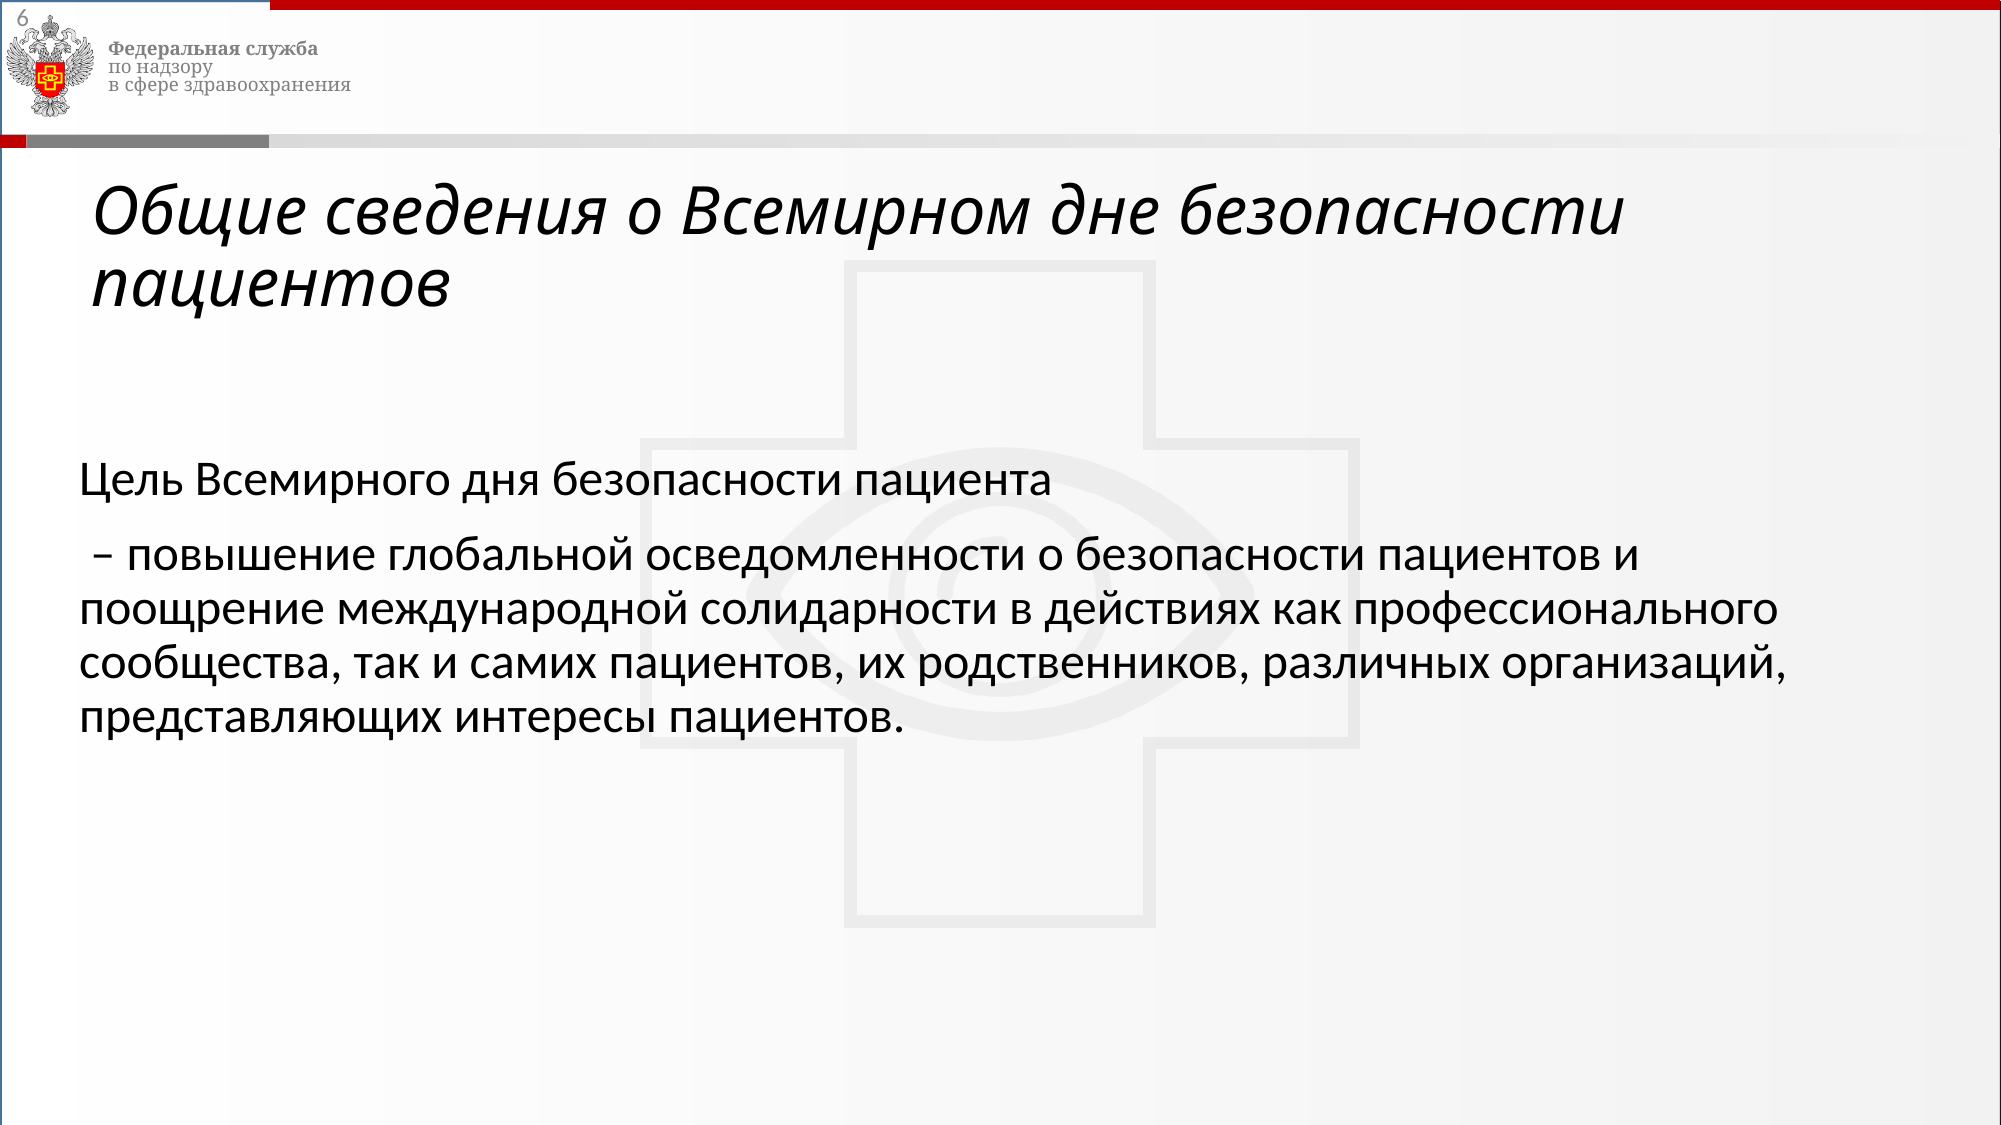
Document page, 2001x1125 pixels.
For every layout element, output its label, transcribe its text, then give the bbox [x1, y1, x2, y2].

slide_number 6 [0, 0, 65, 47]
title Общие сведения о Всемирном дне безопасности пациентов [76, 155, 1888, 329]
list Цель Всемирного дня безопасности пациента – повышение глобальной осведомленности о безопасности пациентов и поощрение международной солидарности в действиях как профессионального сообщества, так и самих пациентов, их родственников, различных организаций, представляющих интересы пациентов. [64, 390, 1862, 999]
picture [0, 15, 101, 117]
